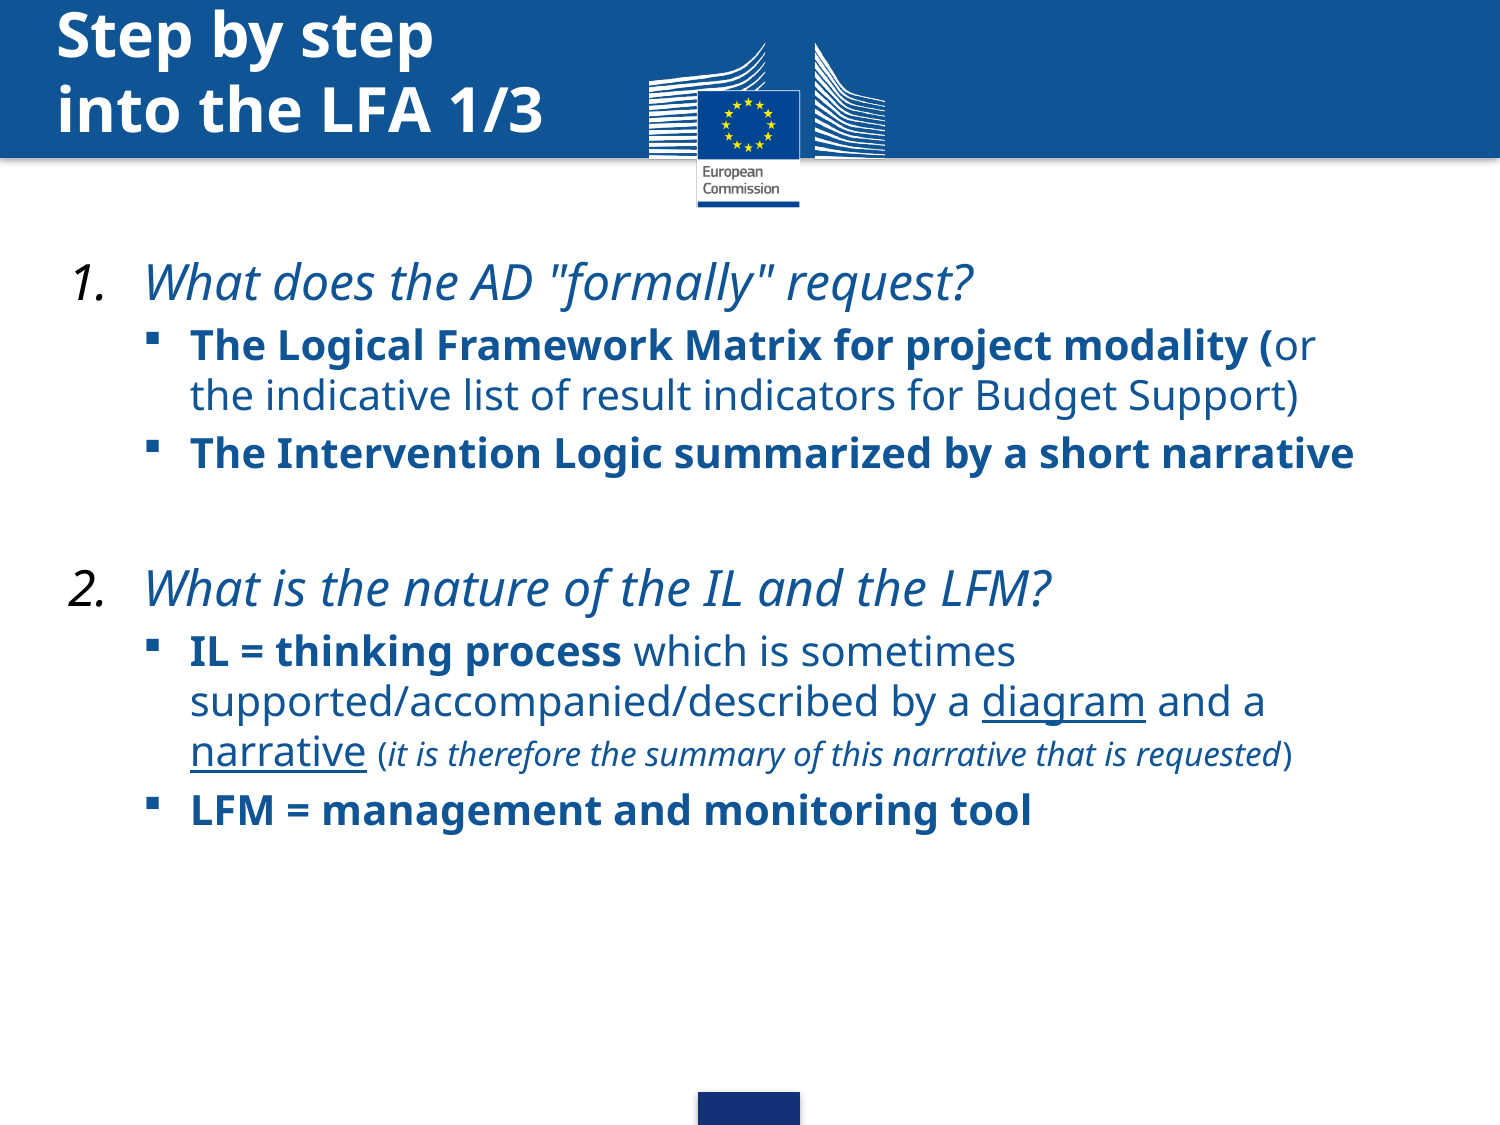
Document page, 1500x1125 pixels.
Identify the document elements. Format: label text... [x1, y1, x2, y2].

list What does the AD "formally" request? The Logical Framework Matrix for project modality (or the indicative list of result indicators for Budget Support) The Intervention Logic summarized by a short narrative What is the nature of the IL and the LFM? IL = thinking process which is sometimes supported/accompanied/described by a diagram and a narrative (it is therefore the summary of this narrative that is requested) LFM = management and monitoring tool [52, 172, 1404, 1059]
title Step by step into the LFA 1/3 [41, 30, 1392, 185]
